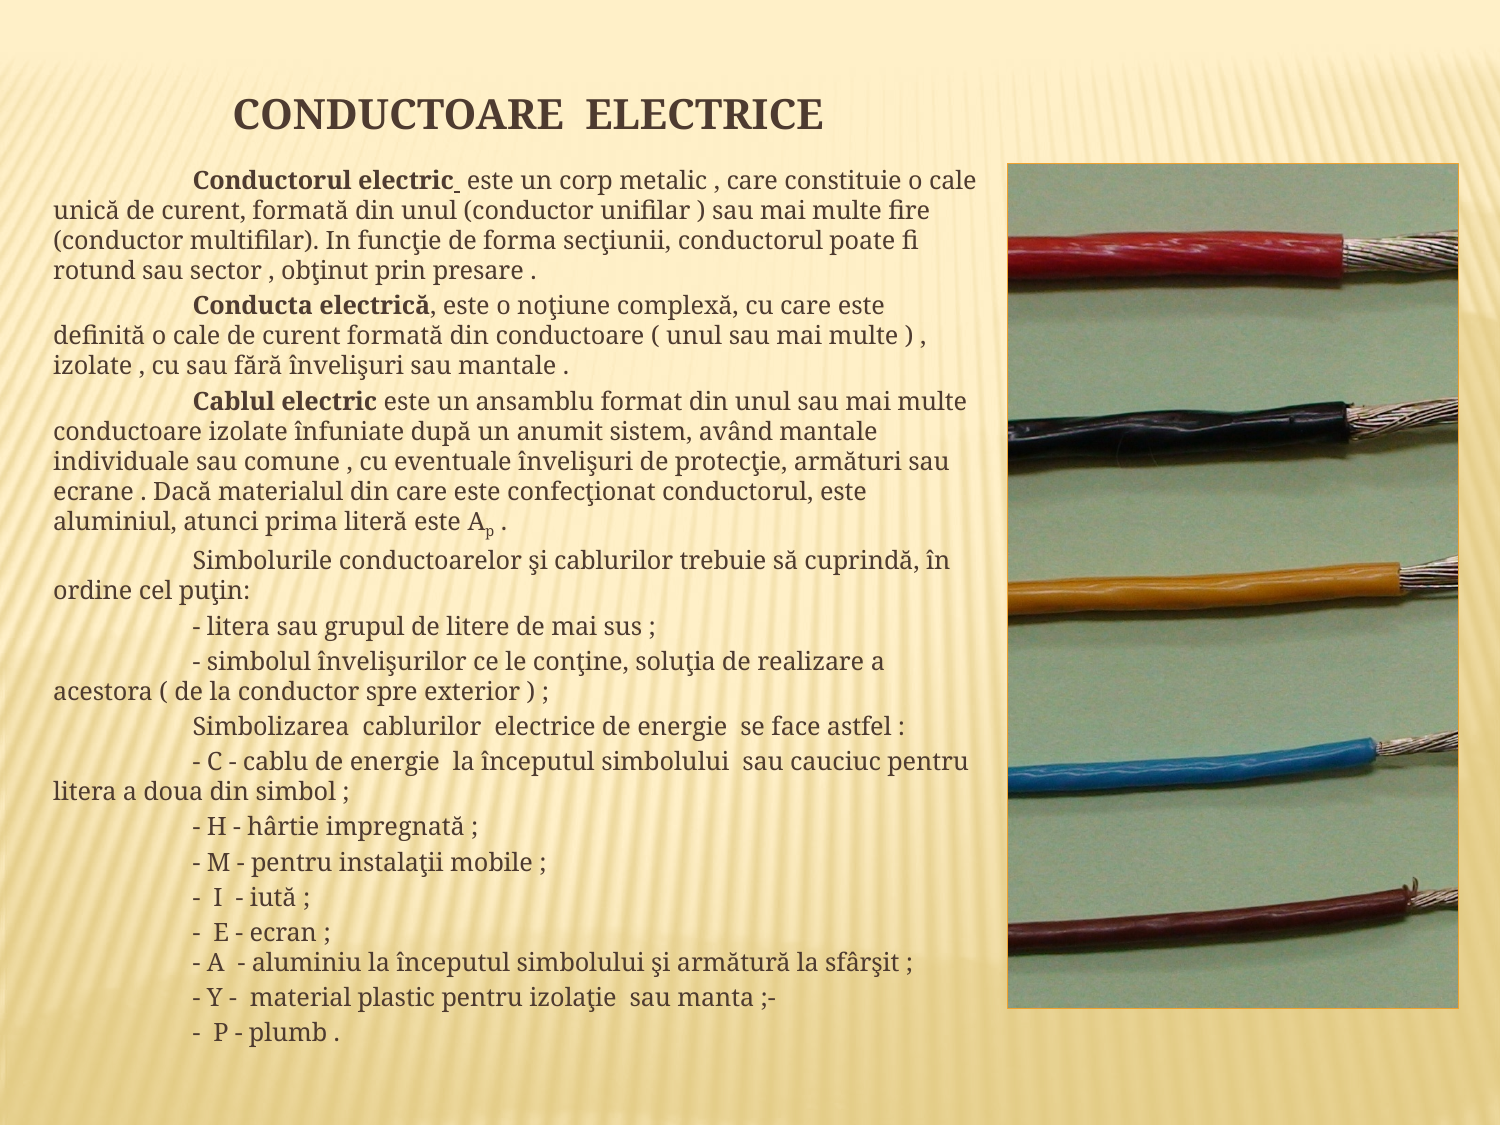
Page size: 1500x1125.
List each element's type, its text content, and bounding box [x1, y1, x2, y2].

picture [1007, 163, 1459, 1009]
list Conductorul electric este un corp metalic , care constituie o cale unică de curent, formată din unul (conductor unifilar ) sau mai multe fire (conductor multifilar). In funcţie de forma secţiunii, conductorul poate fi rotund sau sector , obţinut prin presare . Conducta electrică, este o noţiune complexă, cu care este definită o cale de curent formată din conductoare ( unul sau mai multe ) , izolate , cu sau fără învelişuri sau mantale . Cablul electric este un ansamblu format din unul sau mai multe conductoare izolate înfuniate după un anumit sistem, având mantale individuale sau comune , cu eventuale învelişuri de protecţie, armături sau ecrane . Dacă materialul din care este confecţionat conductorul, este aluminiul, atunci prima literă este Ap . Simbolurile conductoarelor şi cablurilor trebuie să cuprindă, în ordine cel puţin: - litera sau grupul de litere de mai sus ; - simbolul învelişurilor ce le conţine, soluţia de realizare a acestora ( de la conductor spre exterior ) ; Simbolizarea cablurilor electrice de energie se face astfel : - C - cablu de energie la începutul simbolului sau cauciuc pentru litera a doua din simbol ; - H - hârtie impregnată ; - M - pentru instalaţii mobile ; - I - iută ; - E - ecran ; - A - aluminiu la începutul simbolului şi armătură la sfârşit ; - Y - material plastic pentru izolaţie sau manta ;- - P - plumb . [35, 164, 998, 1055]
title CONDUCTOARE ELECTRICE [46, 70, 1010, 156]
